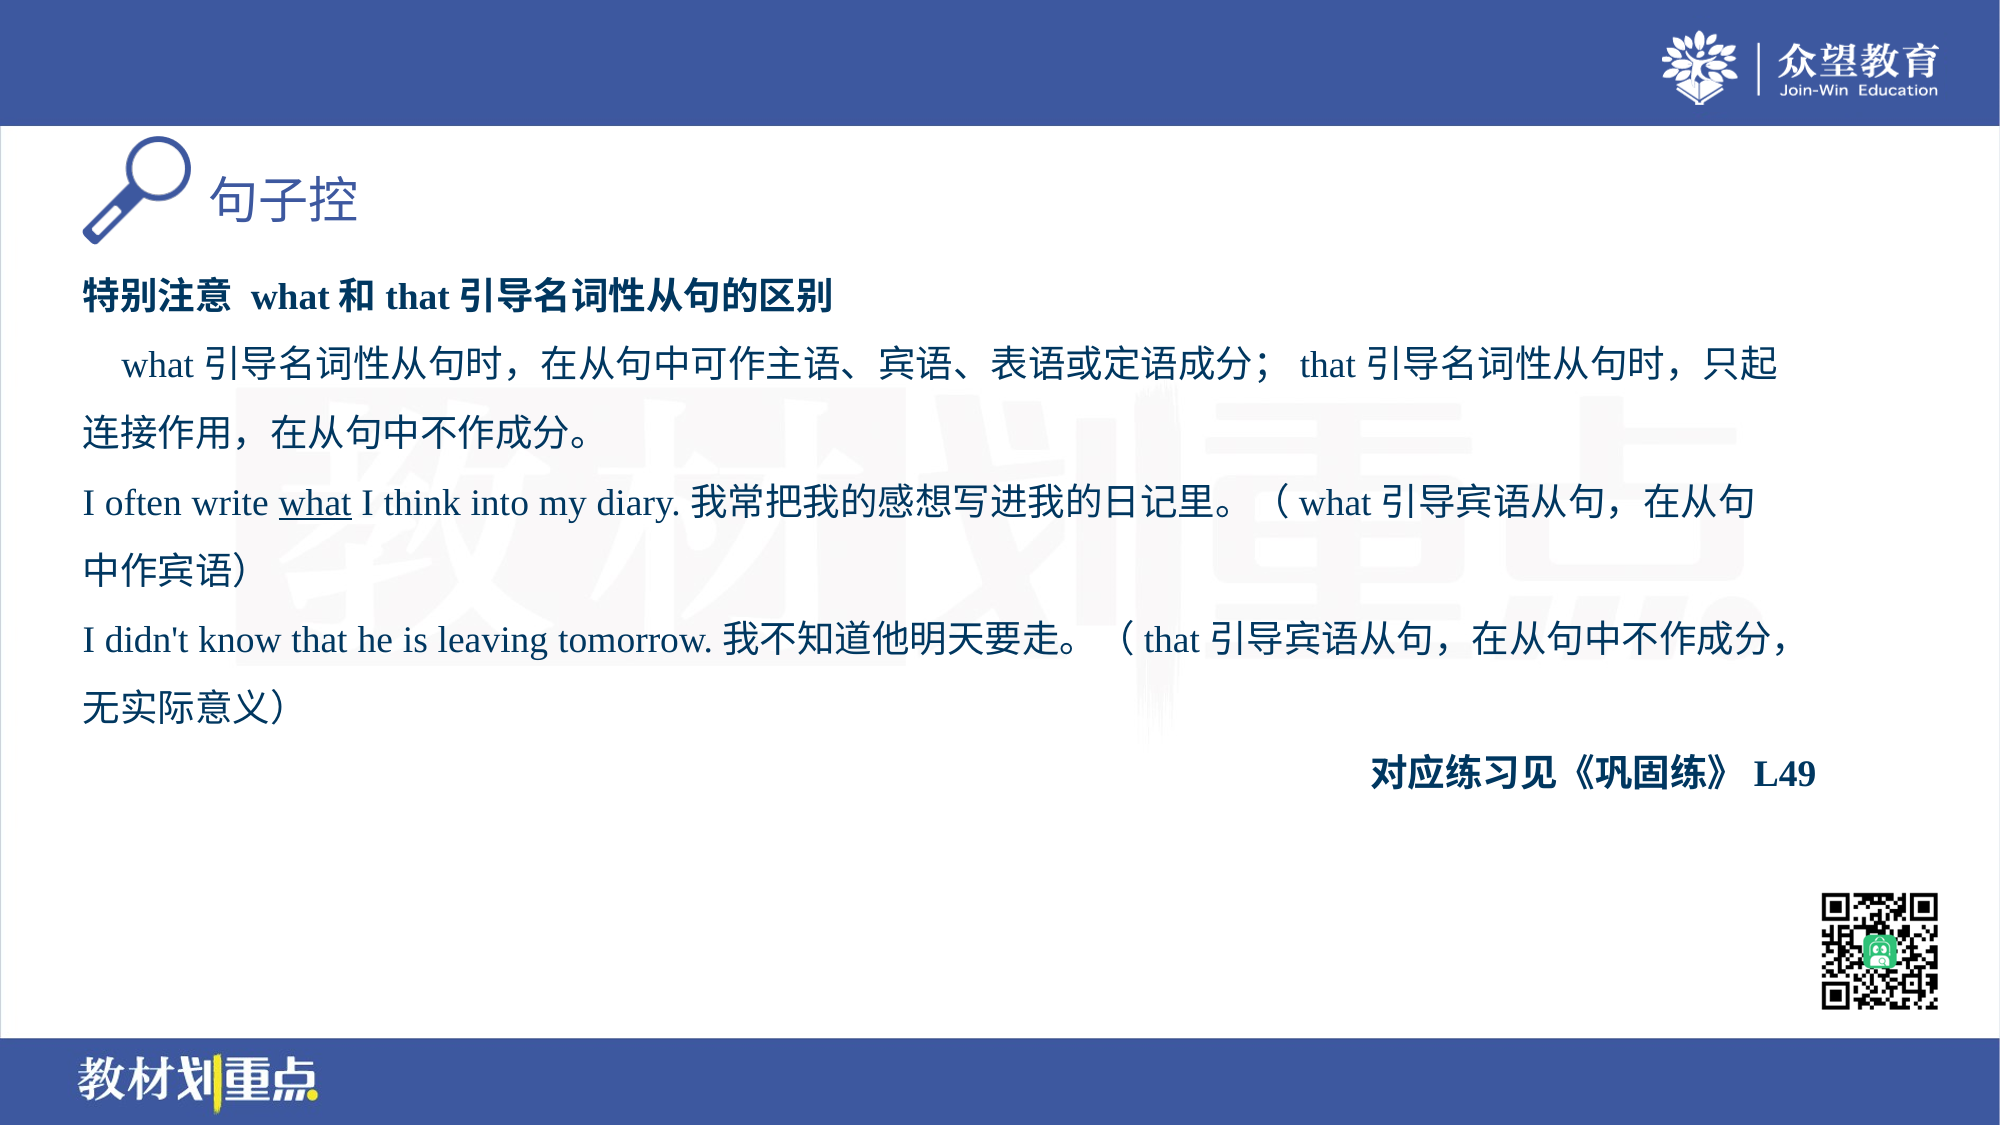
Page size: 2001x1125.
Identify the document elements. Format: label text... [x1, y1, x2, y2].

picture [0, 0, 2000, 1125]
text_box 特别注意 what和that引导名词性从句的区别 what引导名词性从句时，在从句中可作主语、宾语、表语或定语成分；that引导名词性从句时，只起 连接作用，在从句中不作成分。 I often write what I think into my diary.我常把我的感想写进我的日记里。（what引导宾语从句，在从句 中作宾语） I didn't know that he is leaving tomorrow.我不知道他明天要走。（that引导宾语从句，在从句中不作成分， 无实际意义） 对应练习见《巩固练》L49 [82, 248, 1817, 788]
